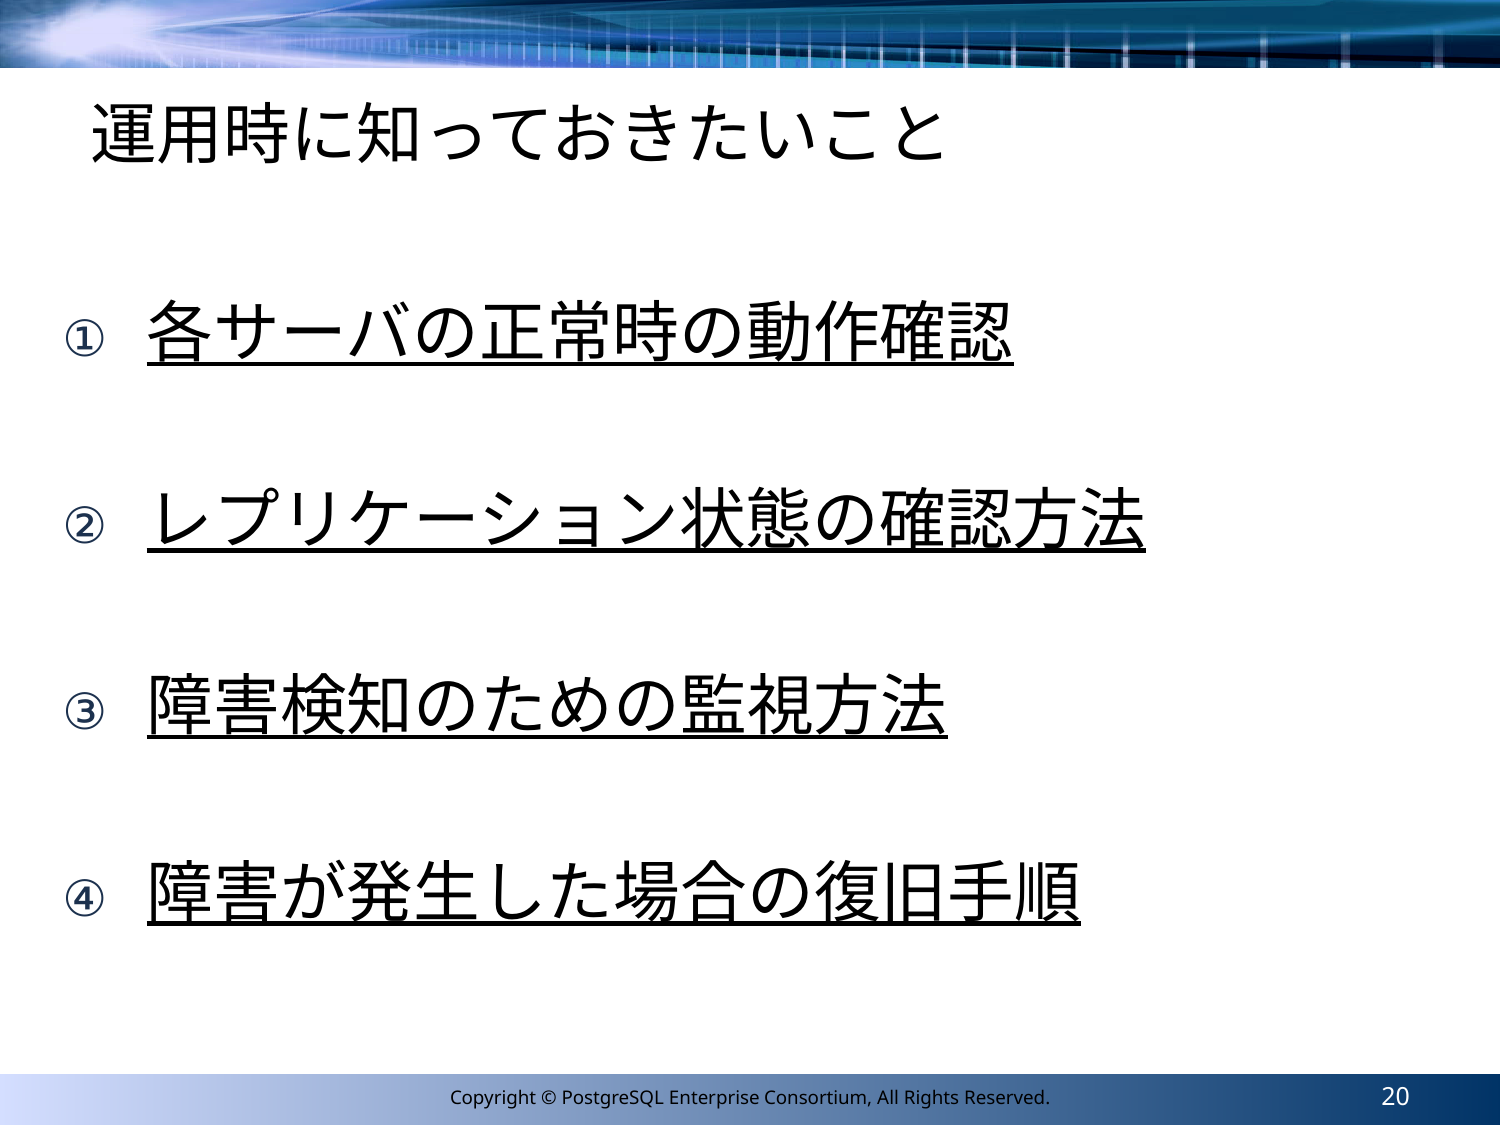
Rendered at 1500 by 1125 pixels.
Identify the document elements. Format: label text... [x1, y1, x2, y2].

picture [0, 0, 1500, 68]
title 運用時に知っておきたいこと [74, 81, 1426, 183]
slide_number 20 [1074, 1074, 1426, 1123]
list 各サーバの正常時の動作確認 レプリケーション状態の確認方法 障害検知のための監視方法 障害が発生した場合の復旧手順 [46, 188, 1473, 1016]
